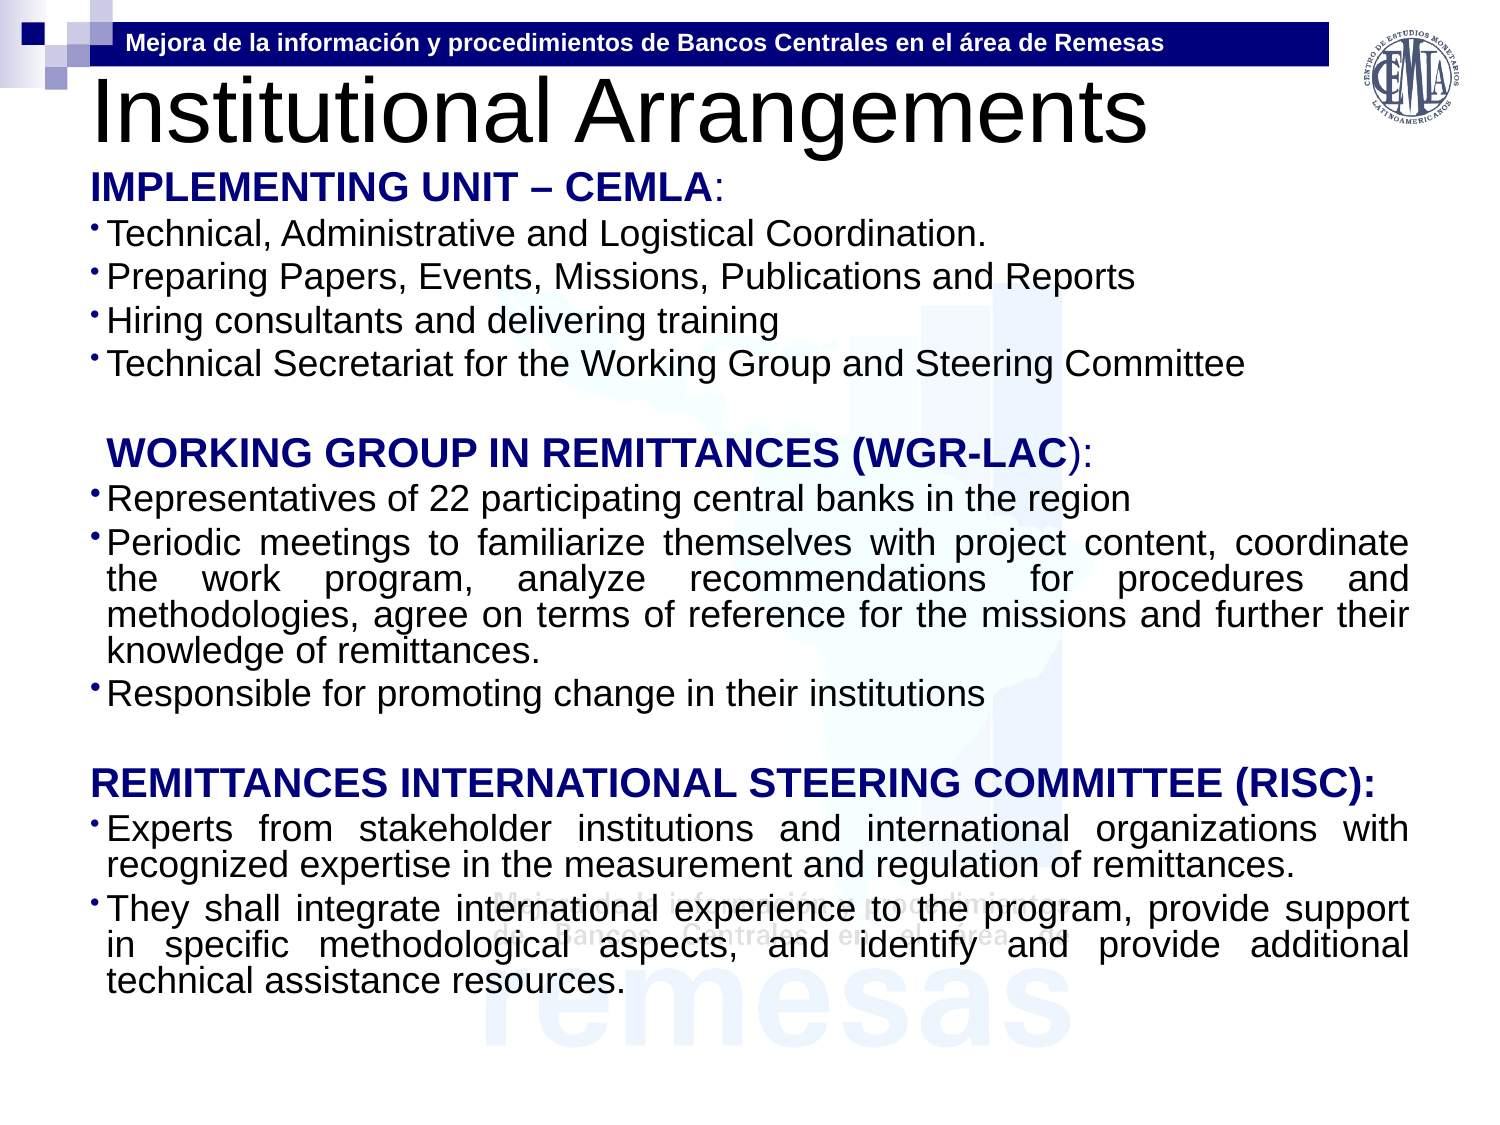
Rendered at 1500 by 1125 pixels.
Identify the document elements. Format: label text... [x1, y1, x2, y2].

picture [1364, 30, 1459, 124]
list IMPLEMENTING UNIT – CEMLA: Technical, Administrative and Logistical Coordination. Preparing Papers, Events, Missions, Publications and Reports Hiring consultants and delivering training Technical Secretariat for the Working Group and Steering Committee WORKING GROUP IN REMITTANCES (WGR-LAC): Representatives of 22 participating central banks in the region Periodic meetings to familiarize themselves with project content, coordinate the work program, analyze recommendations for procedures and methodologies, agree on terms of reference for the missions and further their knowledge of remittances. Responsible for promoting change in their institutions REMITTANCES INTERNATIONAL STEERING COMMITTEE (RISC): Experts from stakeholder institutions and international organizations with recognized expertise in the measurement and regulation of remittances. They shall integrate international experience to the program, provide support in specific methodological aspects, and identify and provide additional technical assistance resources. [74, 162, 1426, 1088]
title Institutional Arrangements [74, 74, 1426, 138]
